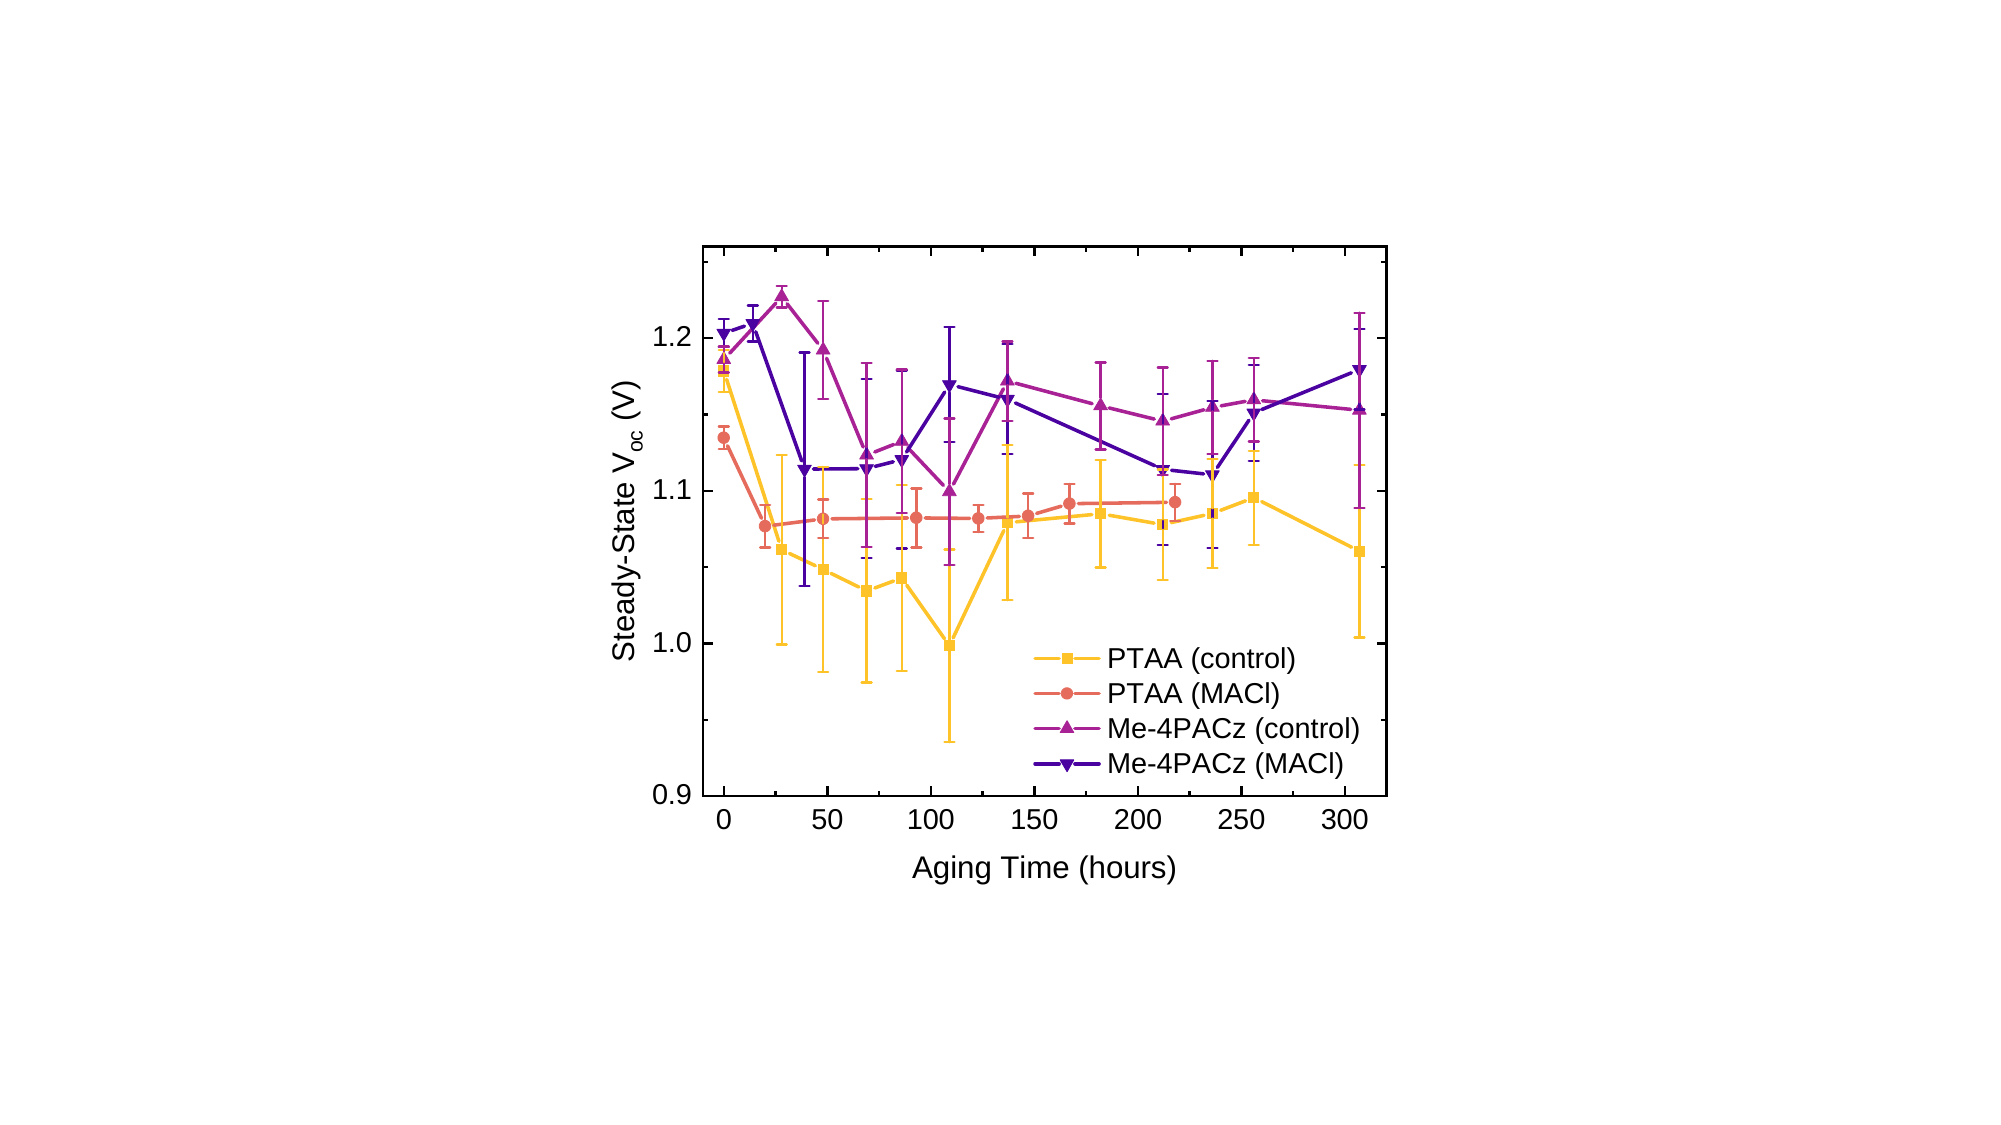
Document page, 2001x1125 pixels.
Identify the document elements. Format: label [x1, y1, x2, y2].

picture [577, 239, 1423, 886]
